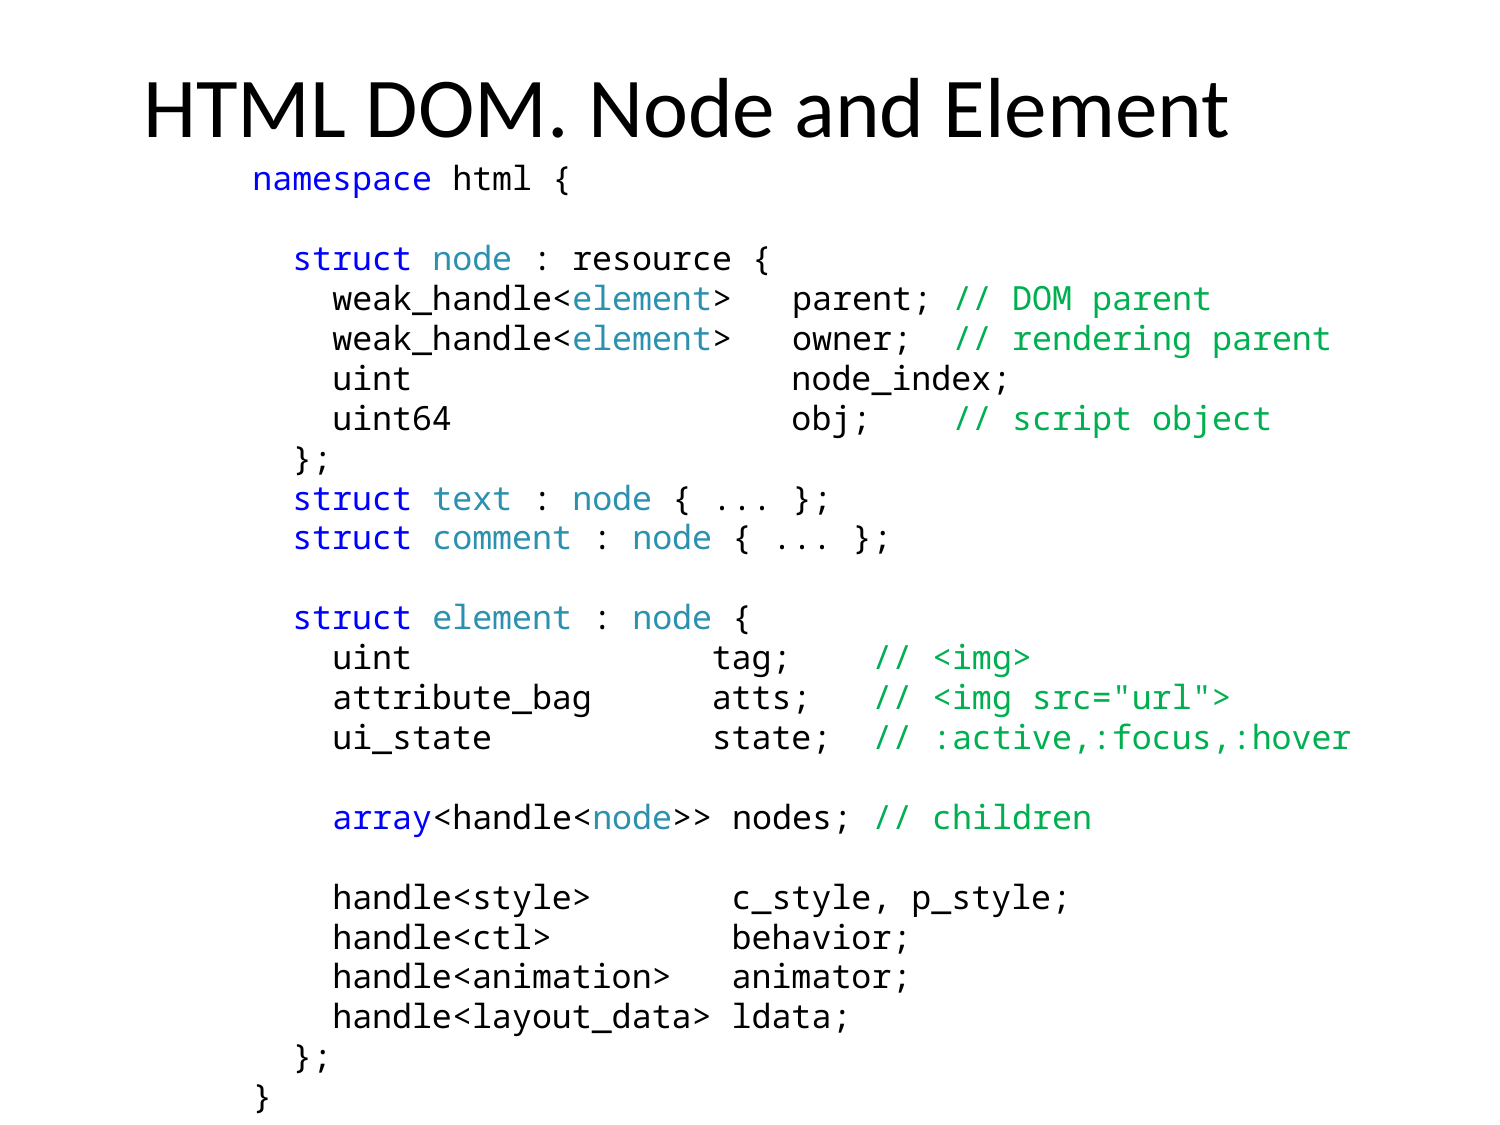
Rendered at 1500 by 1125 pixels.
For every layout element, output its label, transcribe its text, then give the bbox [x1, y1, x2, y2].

text_box namespace html { struct node : resource { weak_handle<element> parent; // DOM parent weak_handle<element> owner; // rendering parent uint node_index; uint64 obj; // script object }; struct text : node { ... }; struct comment : node { ... }; struct element : node { uint tag; // <img> attribute_bag atts; // <img src="url"> ui_state state; // :active,:focus,:hover array<handle<node>> nodes; // children handle<style> c_style, p_style; handle<ctl> behavior; handle<animation> animator; handle<layout_data> ldata; }; } [237, 149, 1375, 1123]
title HTML DOM. Node and Element [75, 45, 1300, 163]
